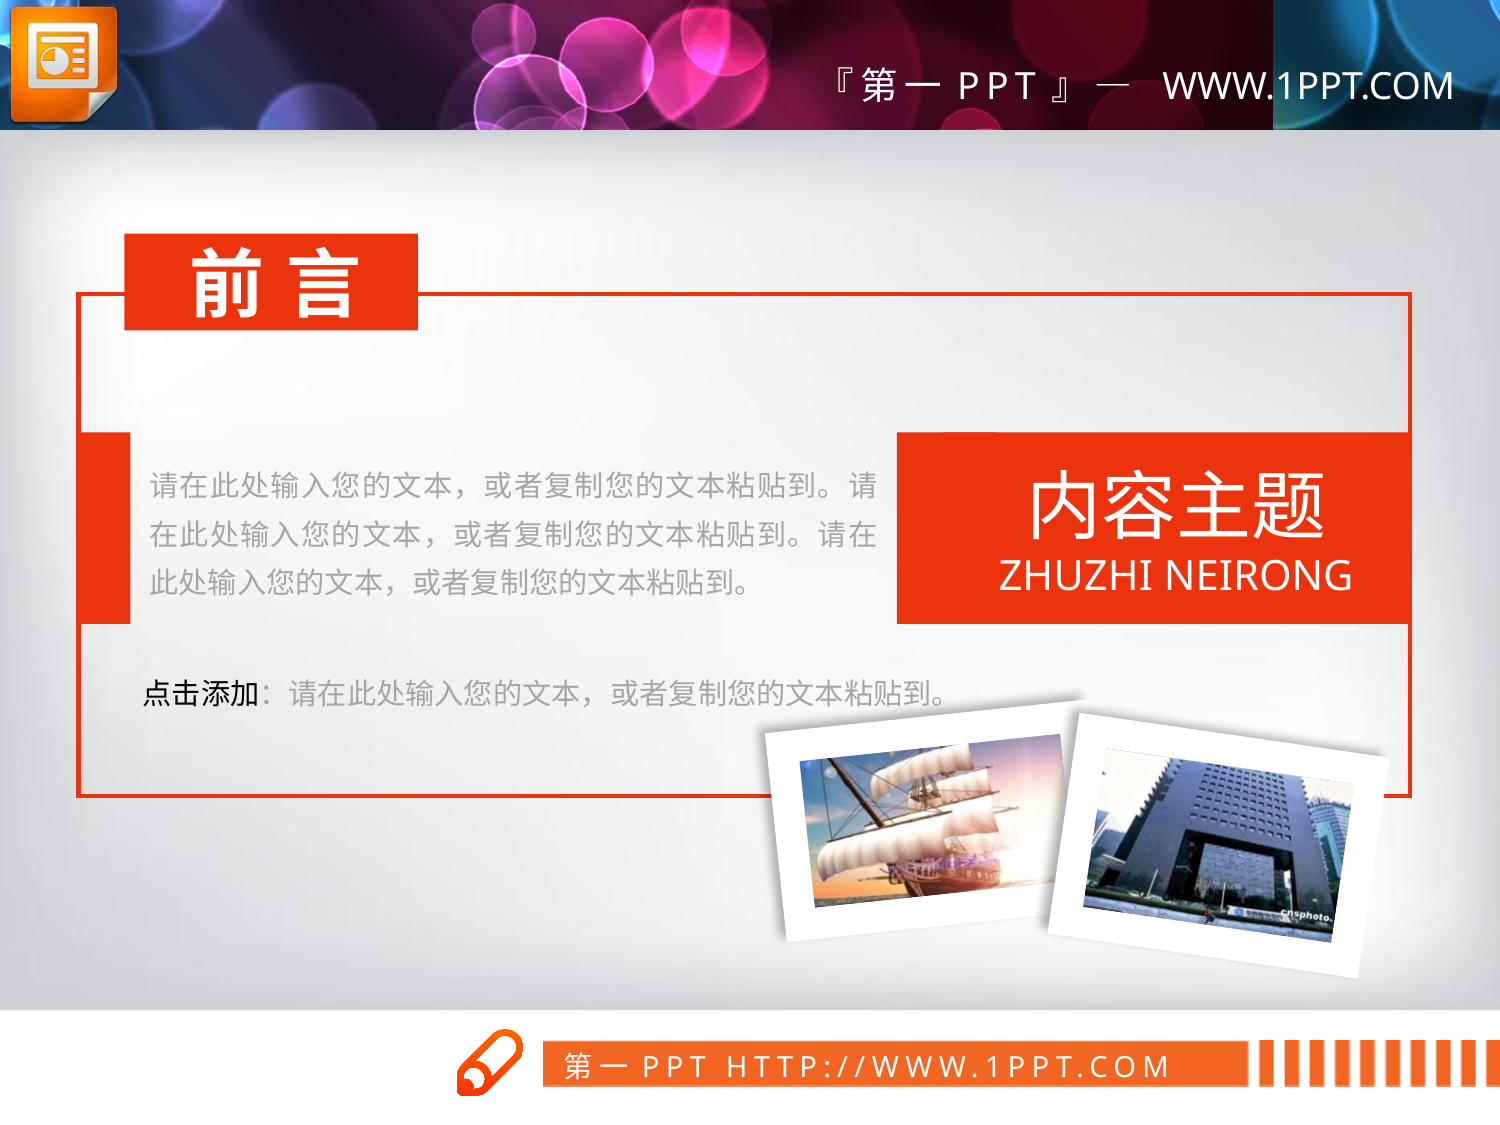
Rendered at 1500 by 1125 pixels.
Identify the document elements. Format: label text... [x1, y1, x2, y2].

text_box 前 言 [170, 226, 381, 337]
picture [543, 1040, 1500, 1087]
text_box [78, 294, 1410, 796]
text_box 请在此处输入您的文本，或者复制您的文本粘贴到。请在此处输入您的文本，或者复制您的文本粘贴到。请在此处输入您的文本，或者复制您的文本粘贴到。 [130, 426, 897, 626]
text_box 点击添加：请在此处输入您的文本，或者复制您的文本粘贴到。 [123, 655, 1403, 721]
text_box [124, 233, 170, 331]
picture [0, 0, 1500, 1012]
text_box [896, 432, 1411, 625]
text_box [381, 233, 418, 331]
